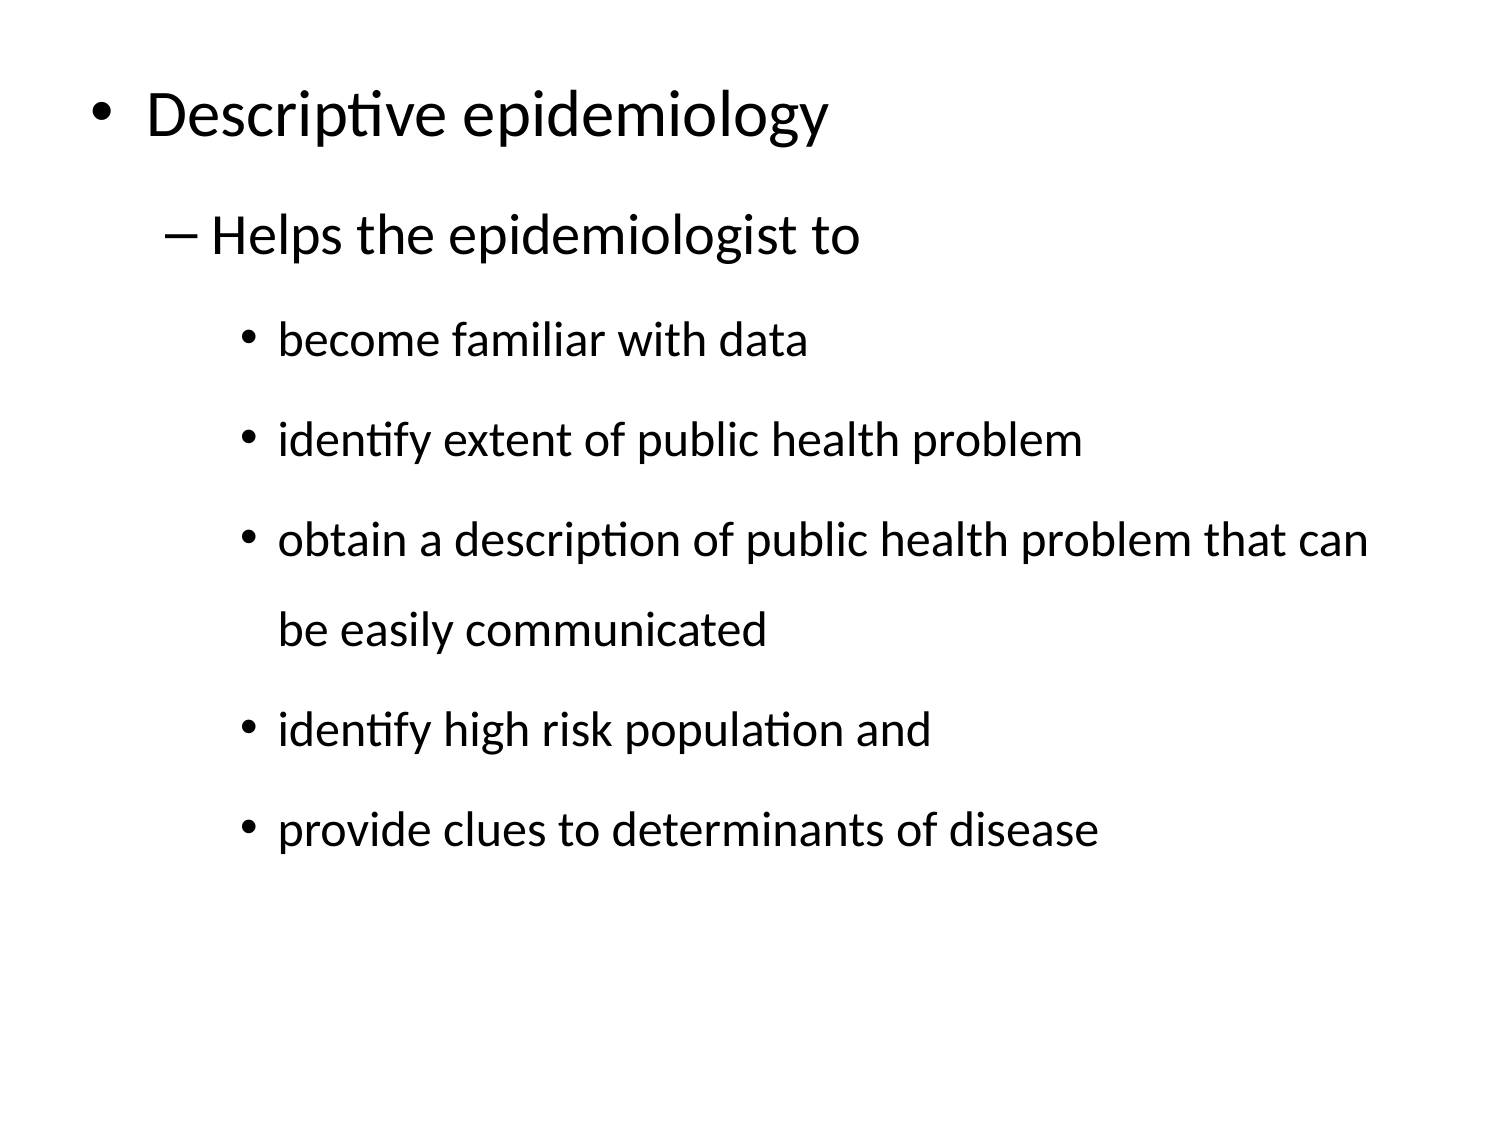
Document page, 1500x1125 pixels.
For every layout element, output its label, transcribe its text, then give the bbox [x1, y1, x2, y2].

list Descriptive epidemiology Helps the epidemiologist to become familiar with data identify extent of public health problem obtain a description of public health problem that can be easily communicated identify high risk population and provide clues to determinants of disease [75, 62, 1425, 1005]
